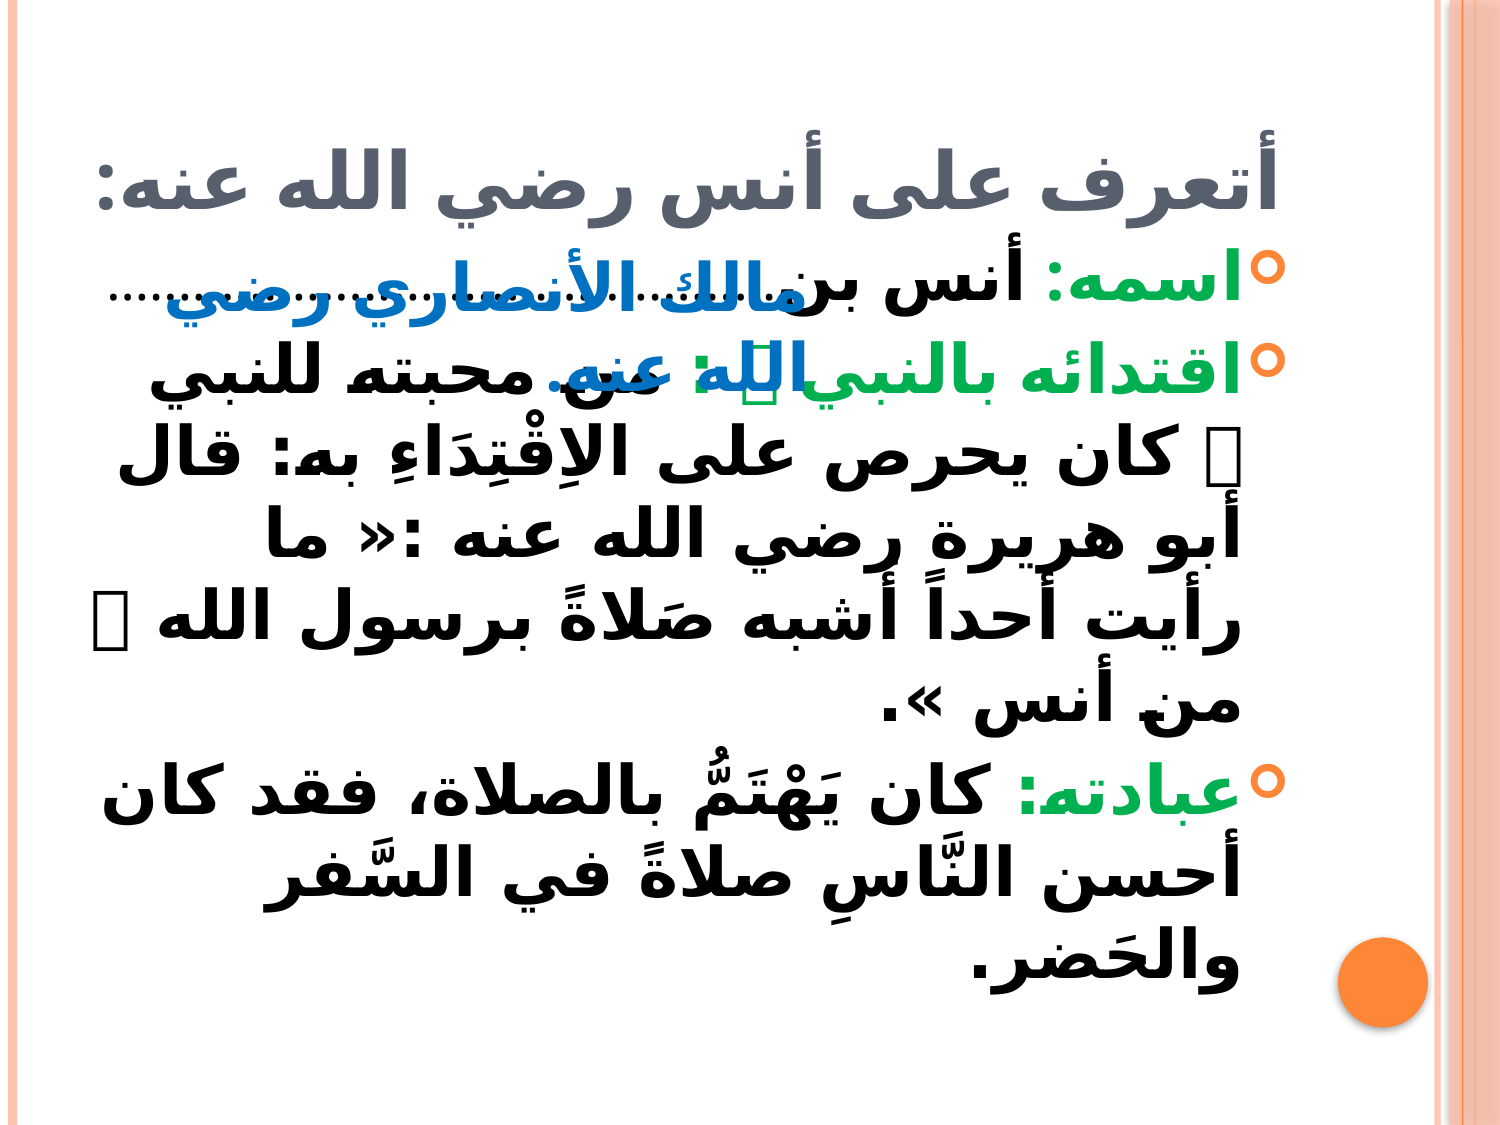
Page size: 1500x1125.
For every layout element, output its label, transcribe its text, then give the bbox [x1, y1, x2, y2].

text_box مالك الأنصاري رضي الله عنه. [99, 237, 825, 413]
title أتعرف على أنس رضي الله عنه: [75, 45, 1300, 224]
list اسمه: أنس بن............................................... اقتدائه بالنبي  : من محبته للنبي  كان يحرص على الاِقْتِدَاءِ به: قال أبو هريرة رضي الله عنه :« ما رأيت أحداً أَشبه صَلاةً برسول الله  من أنس ». عبادته: كان يَهْتَمُّ بالصلاة، فقد كان أحسن النَّاسِ صلاةً في السَّفر والحَضر. [75, 224, 1300, 1062]
